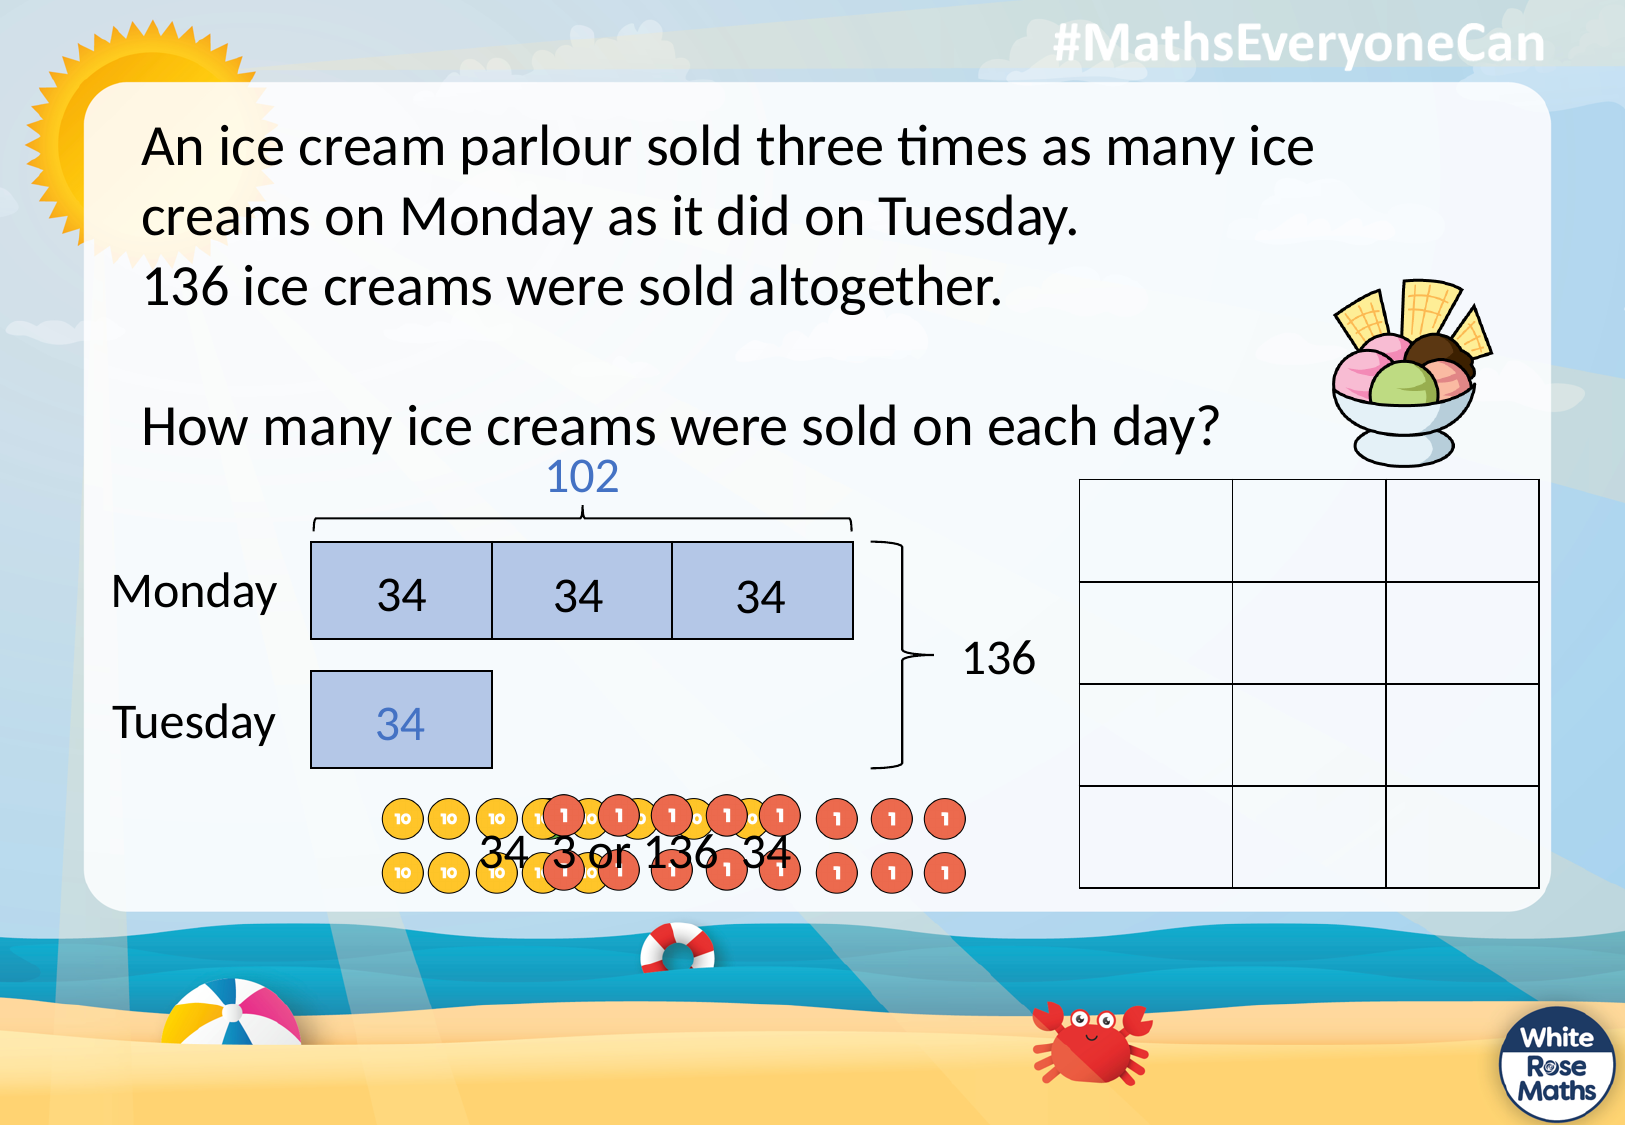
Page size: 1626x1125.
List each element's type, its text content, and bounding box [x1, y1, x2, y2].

text_box 34 [690, 556, 831, 631]
text_box Tuesday [22, 680, 310, 756]
table_header [1080, 480, 1232, 581]
picture [865, 847, 971, 899]
table_header [312, 543, 491, 638]
table_cell [1233, 583, 1385, 683]
table_cell [1080, 685, 1232, 785]
table_cell [1080, 787, 1232, 887]
table_header [1387, 480, 1538, 581]
picture [1303, 265, 1499, 480]
table_header [312, 672, 491, 767]
text_box [870, 541, 903, 617]
table_cell [1233, 685, 1385, 785]
table_cell [1387, 583, 1538, 683]
text_box 102 [410, 435, 754, 511]
text_box 34 [331, 553, 472, 629]
text_box [870, 692, 903, 769]
table_header [1233, 480, 1385, 581]
table_cell [1387, 685, 1538, 785]
text_box [313, 511, 853, 532]
table_header [493, 543, 671, 638]
text_box 34 [329, 682, 470, 758]
text_box Monday [22, 550, 310, 625]
table_cell [1387, 787, 1538, 887]
text_box 136 [827, 617, 1079, 692]
table_cell [1080, 583, 1232, 683]
picture [865, 793, 971, 845]
text_box 34 [507, 554, 649, 630]
table_cell [1233, 787, 1385, 887]
text_box An ice cream parlour sold three times as many ice creams on Monday as it did on Tuesday. 136 ice creams were sold altogether. How many ice creams were sold on each day? [126, 99, 1461, 535]
table_header [673, 543, 852, 638]
picture [376, 789, 806, 899]
picture [810, 793, 863, 845]
picture [810, 847, 863, 899]
